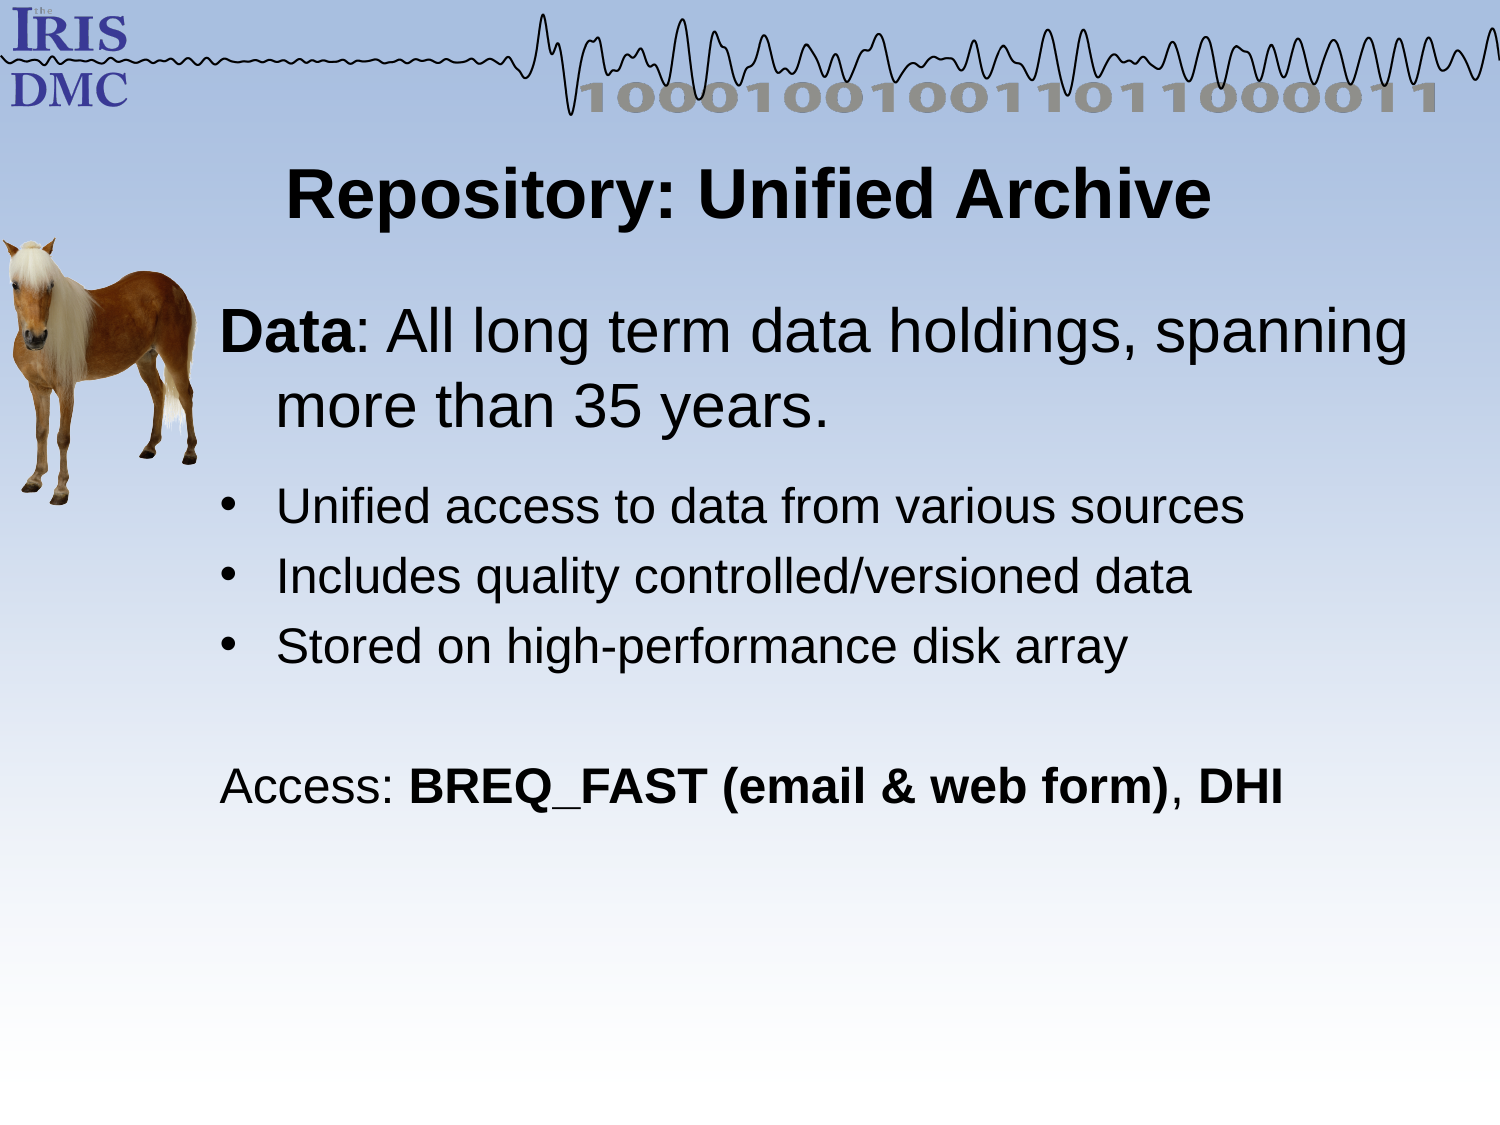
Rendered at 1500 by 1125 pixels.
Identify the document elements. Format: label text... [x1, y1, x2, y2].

picture [0, 0, 1500, 127]
list Data: All long term data holdings, spanning more than 35 years. Unified access to data from various sources Includes quality controlled/versioned data Stored on high-performance disk array Access: BREQ_FAST (email & web form), DHI [204, 282, 1476, 870]
picture [0, 233, 1500, 1125]
title Repository: Unified Archive [0, 127, 1500, 253]
